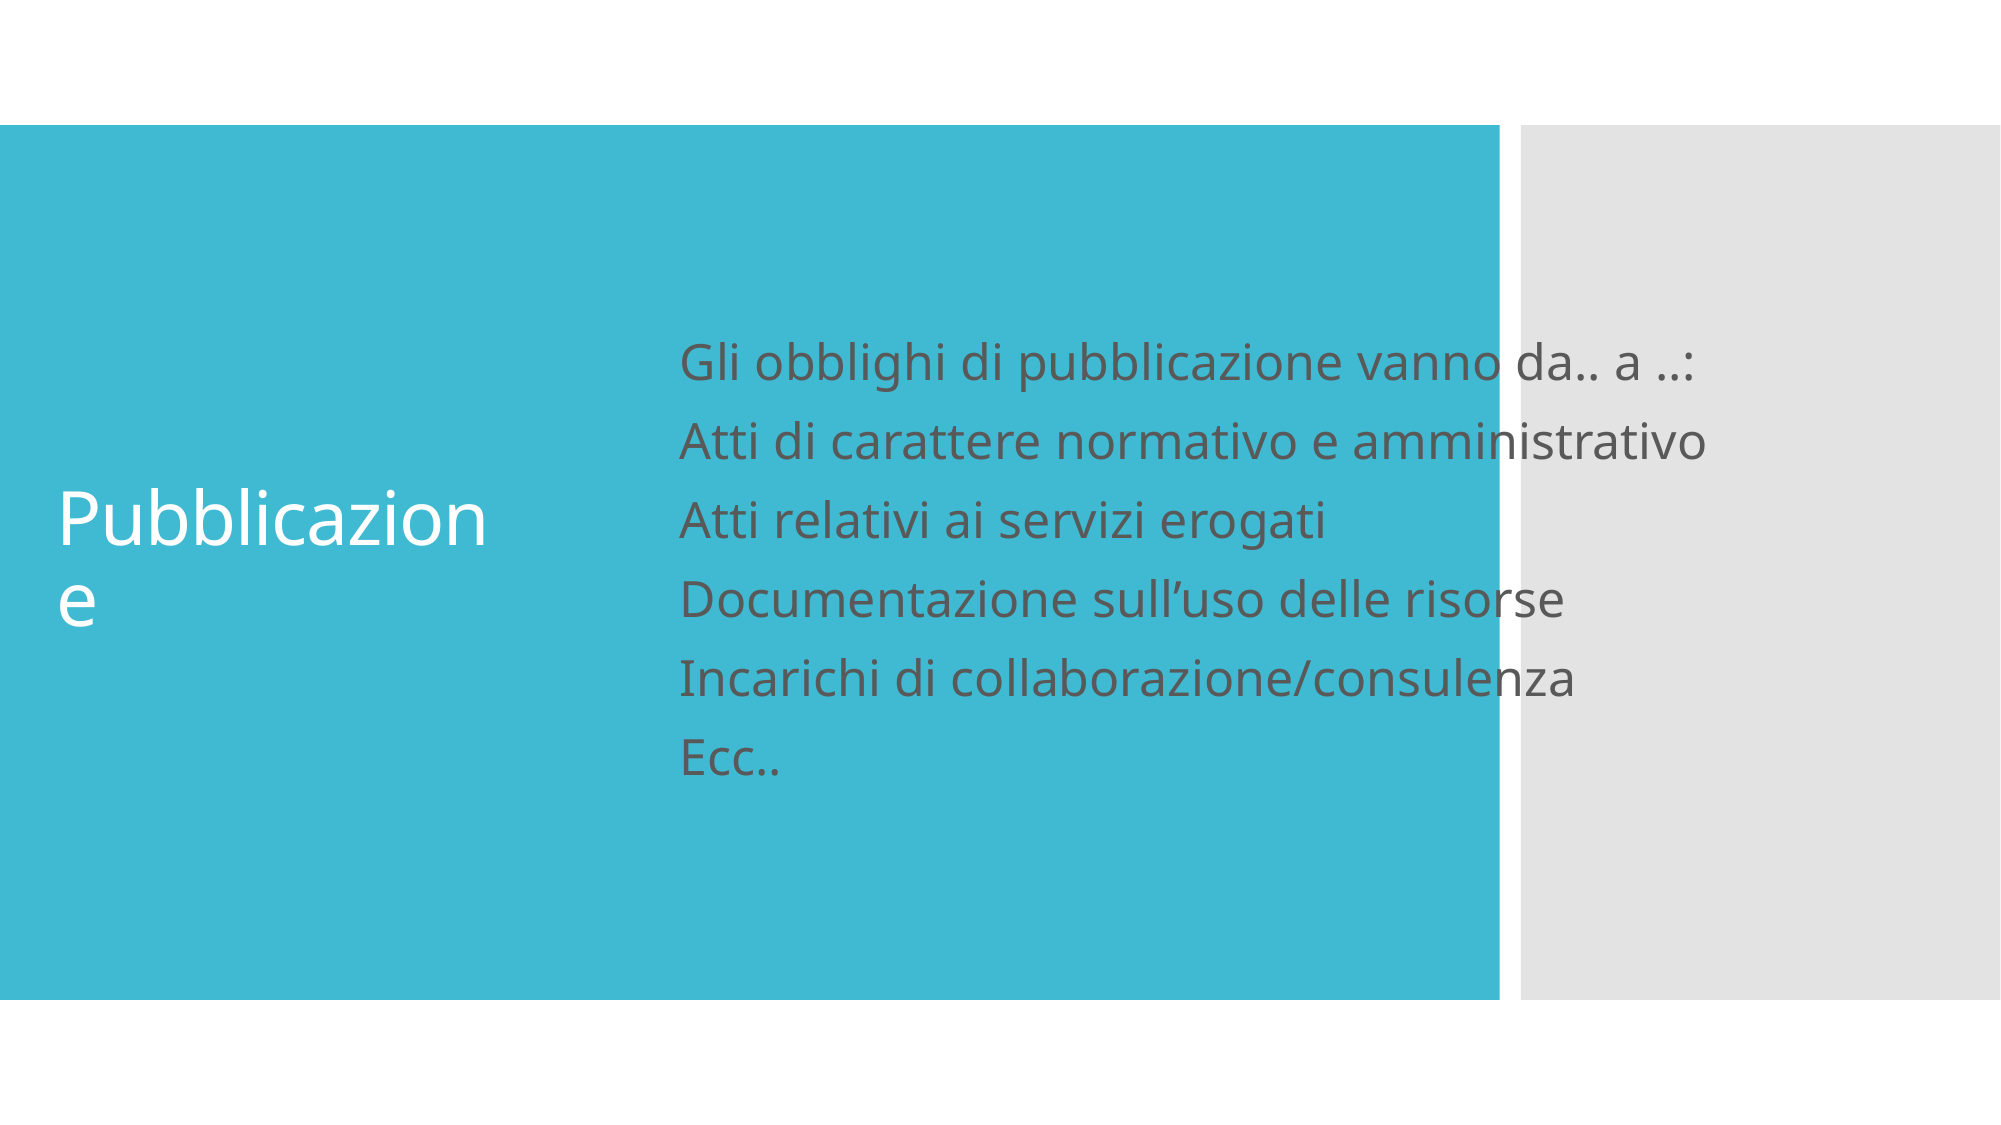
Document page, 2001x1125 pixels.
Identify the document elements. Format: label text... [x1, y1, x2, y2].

list Gli obblighi di pubblicazione vanno da.. a ..: Atti di carattere normativo e amministrativo Atti relativi ai servizi erogati Documentazione sull’uso delle risorse Incarichi di collaborazione/consulenza Ecc.. [634, 141, 1835, 982]
title Pubblicazione [41, 184, 525, 939]
